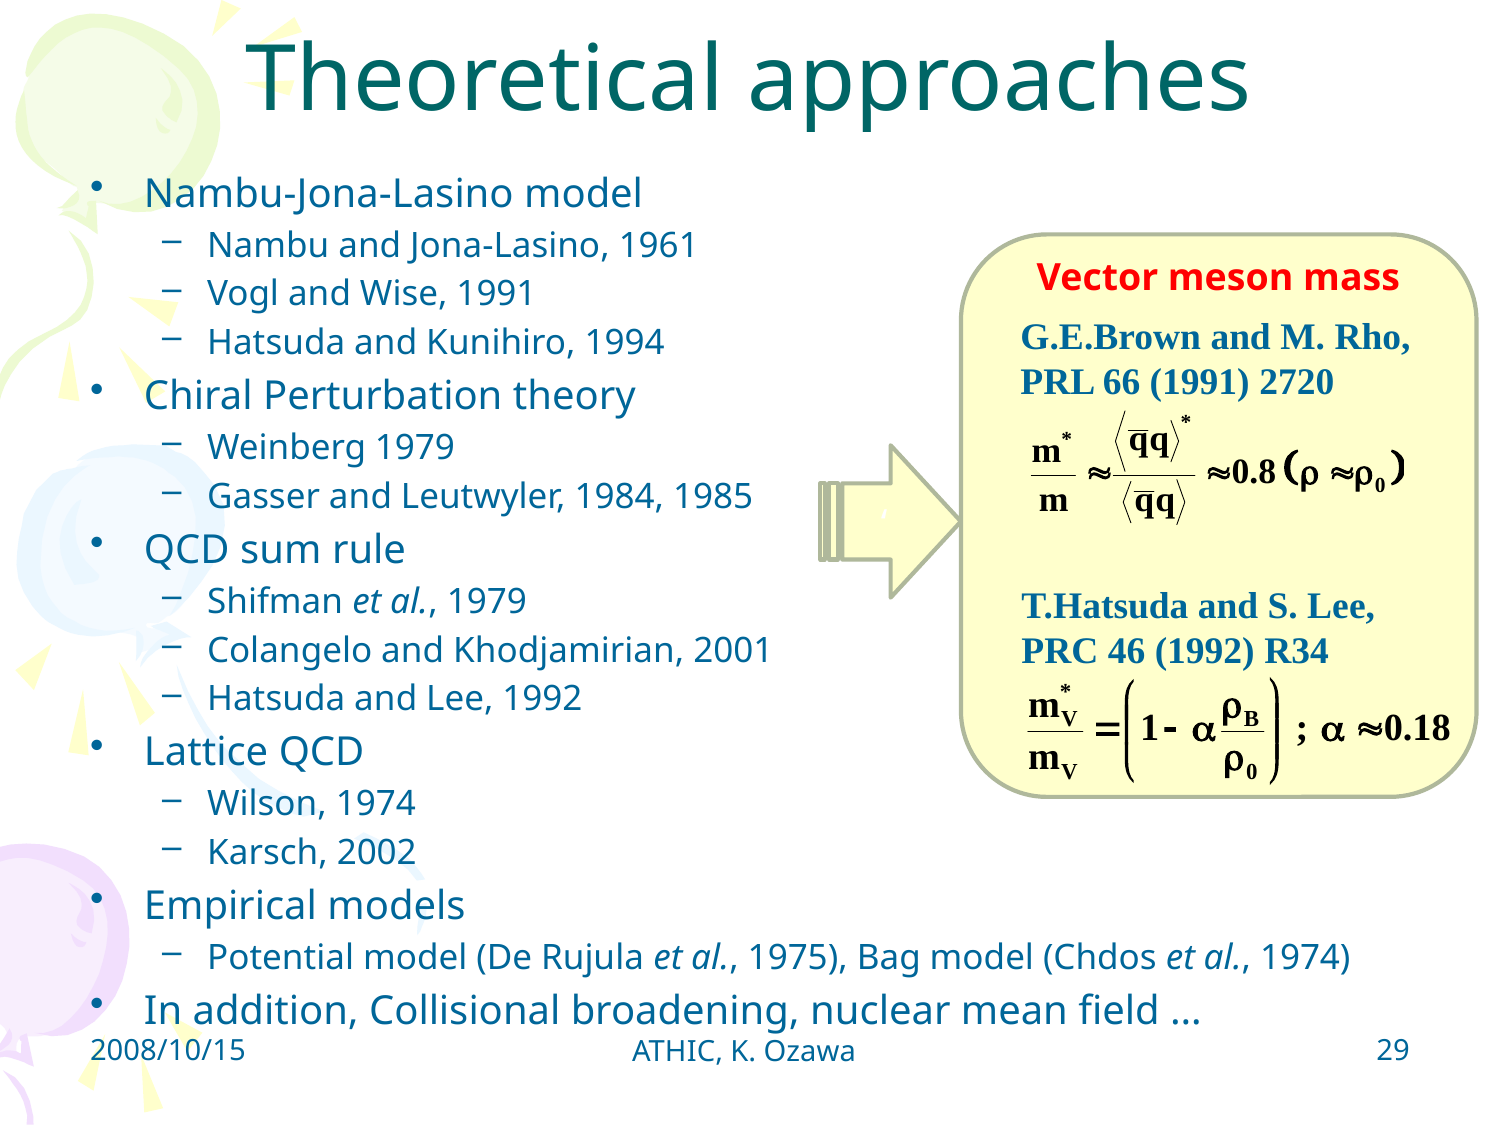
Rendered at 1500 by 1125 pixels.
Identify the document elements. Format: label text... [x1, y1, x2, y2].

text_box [1027, 407, 1405, 529]
list Nambu-Jona-Lasino model Nambu and Jona-Lasino, 1961 Vogl and Wise, 1991 Hatsuda and Kunihiro, 1994 Chiral Perturbation theory Weinberg 1979 Gasser and Leutwyler, 1984, 1985 QCD sum rule Shifman et al., 1979 Colangelo and Khodjamirian, 2001 Hatsuda and Lee, 1992 Lattice QCD Wilson, 1974 Karsch, 2002 Empirical models Potential model (De Rujula et al., 1975), Bag model (Chdos et al., 1974) In addition, Collisional broadening, nuclear mean field … [74, 159, 1426, 1044]
slide_number 29 [1074, 1023, 1426, 1100]
title Theoretical approaches [72, 16, 1426, 138]
footer ATHIC, K. Ozawa [419, 1024, 1070, 1101]
text_box T.Hatsuda and S. Lee, PRC 46 (1992) R34 [1006, 574, 1391, 679]
text_box G.E.Brown and M. Rho, PRL 66 (1991) 2720 [1005, 304, 1426, 410]
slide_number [74, 1023, 426, 1100]
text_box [1023, 673, 1454, 789]
text_box Vector meson mass [1021, 246, 1416, 306]
text_box ‘ [818, 443, 958, 600]
text_box [958, 232, 1479, 796]
